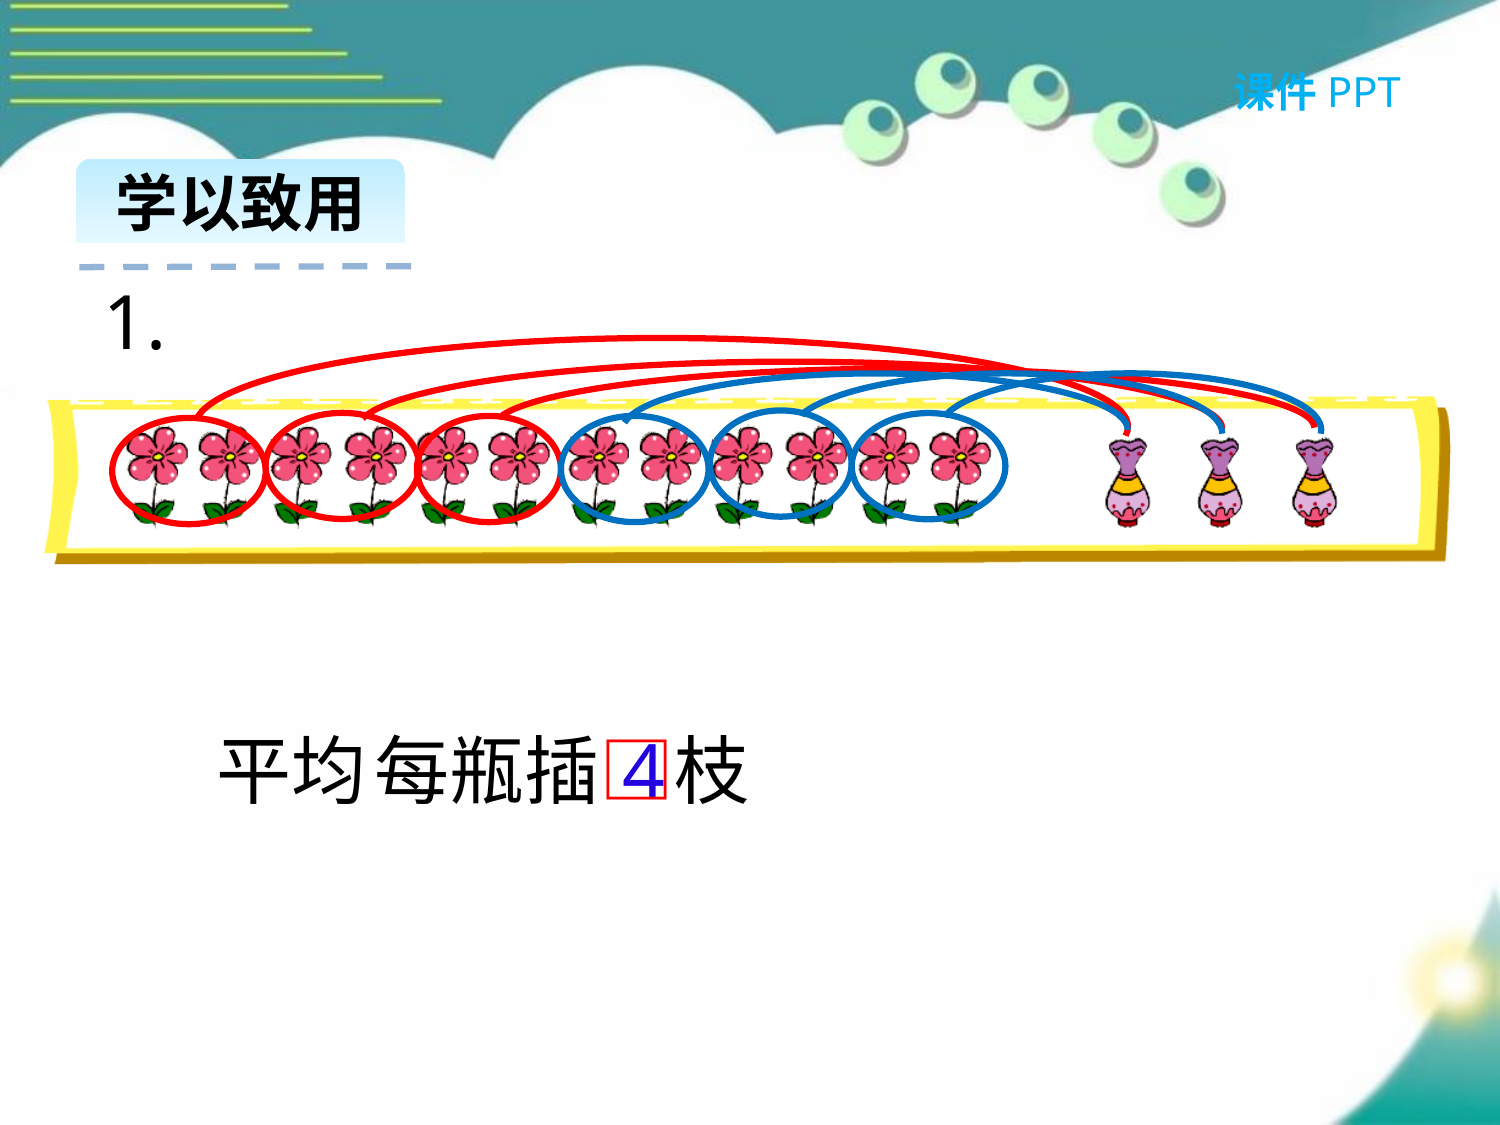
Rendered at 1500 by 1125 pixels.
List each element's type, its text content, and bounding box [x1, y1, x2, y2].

picture [0, 0, 1500, 1125]
text_box 平均 [201, 716, 382, 821]
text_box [76, 158, 420, 268]
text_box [1130, 373, 1223, 517]
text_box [111, 337, 1129, 525]
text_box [1225, 373, 1322, 520]
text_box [265, 361, 1223, 520]
text_box 课件PPT [1218, 58, 1418, 124]
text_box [560, 373, 1129, 523]
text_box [416, 368, 1315, 523]
text_box 每瓶插□枝 [360, 716, 895, 911]
text_box 1. [88, 276, 207, 371]
